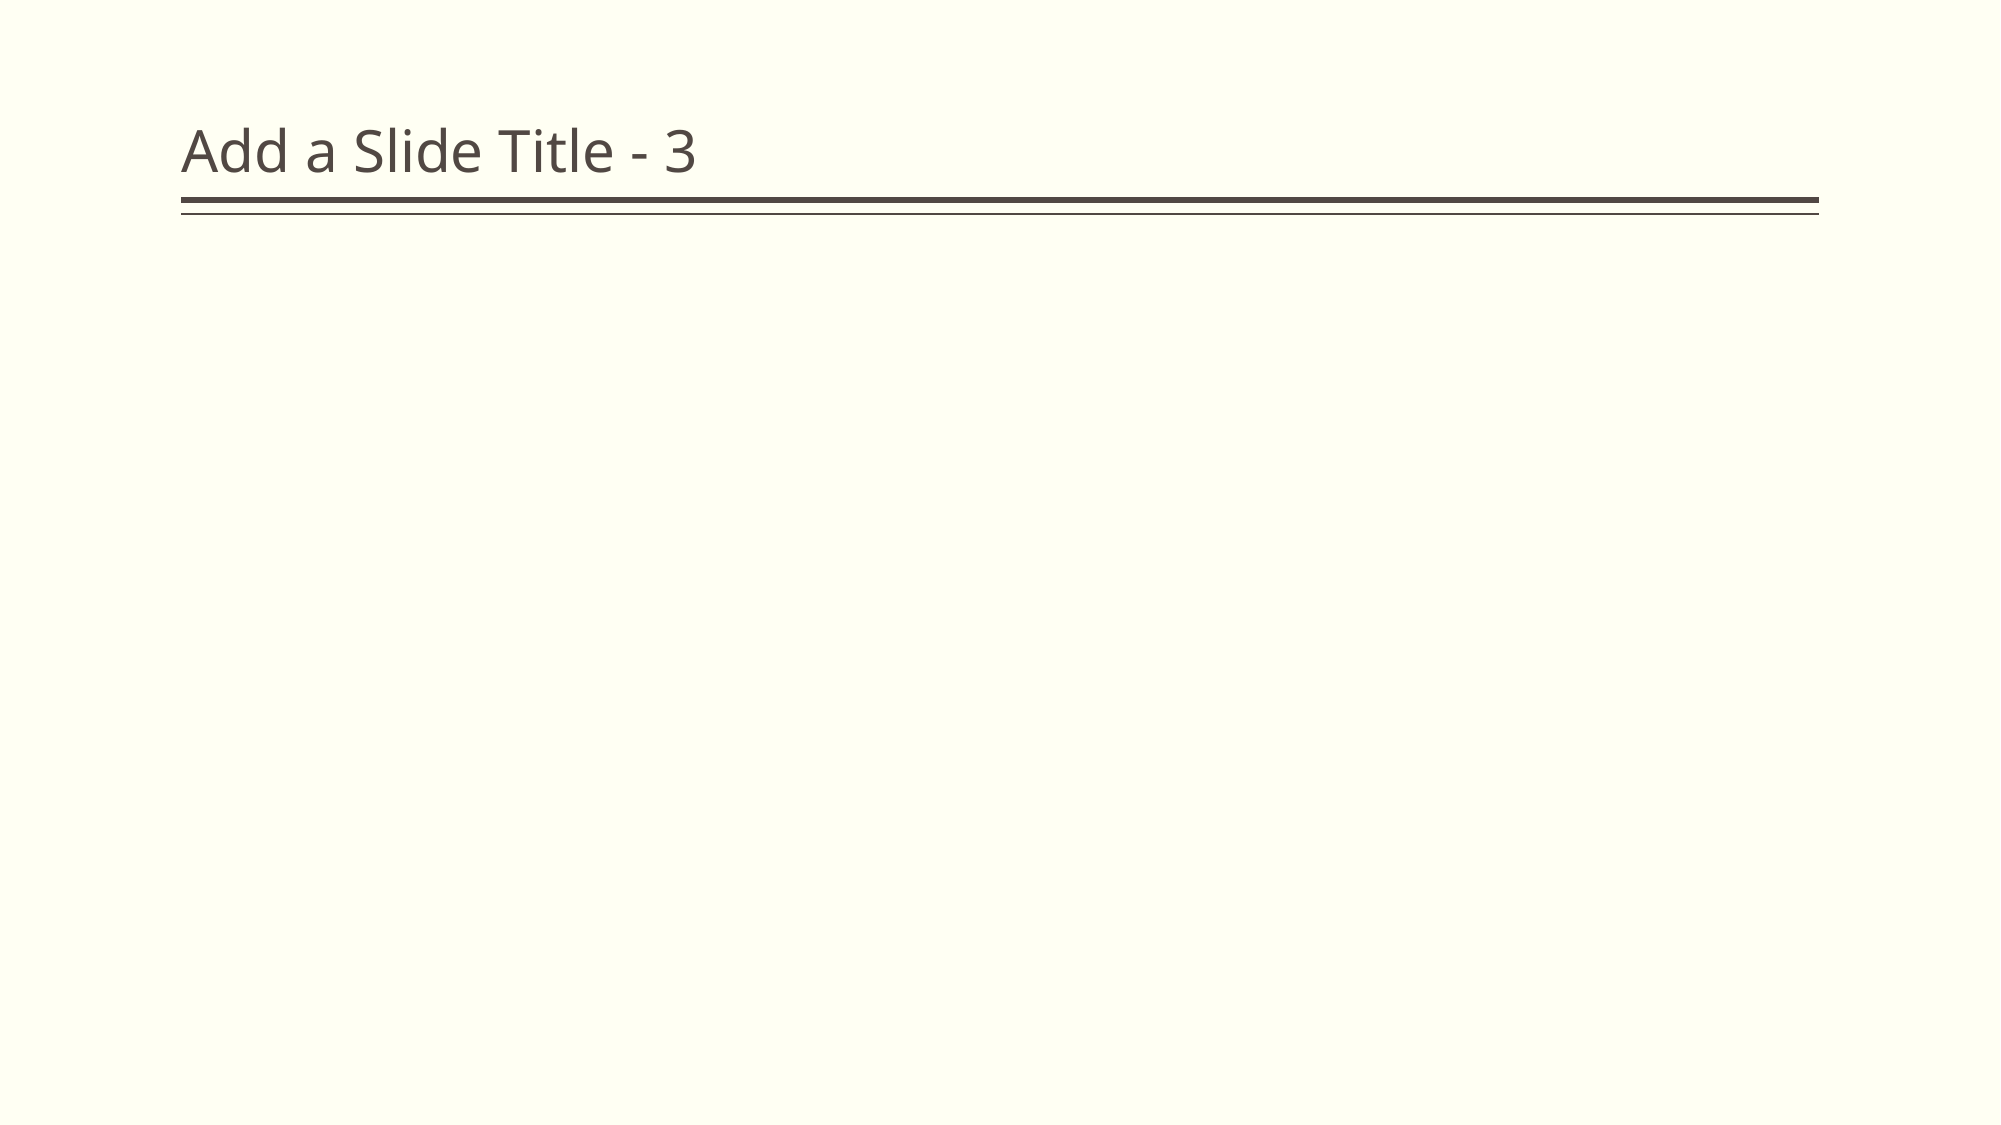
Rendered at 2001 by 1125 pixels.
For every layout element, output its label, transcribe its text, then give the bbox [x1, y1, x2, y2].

title Add a Slide Title - 3 [181, 12, 1819, 193]
